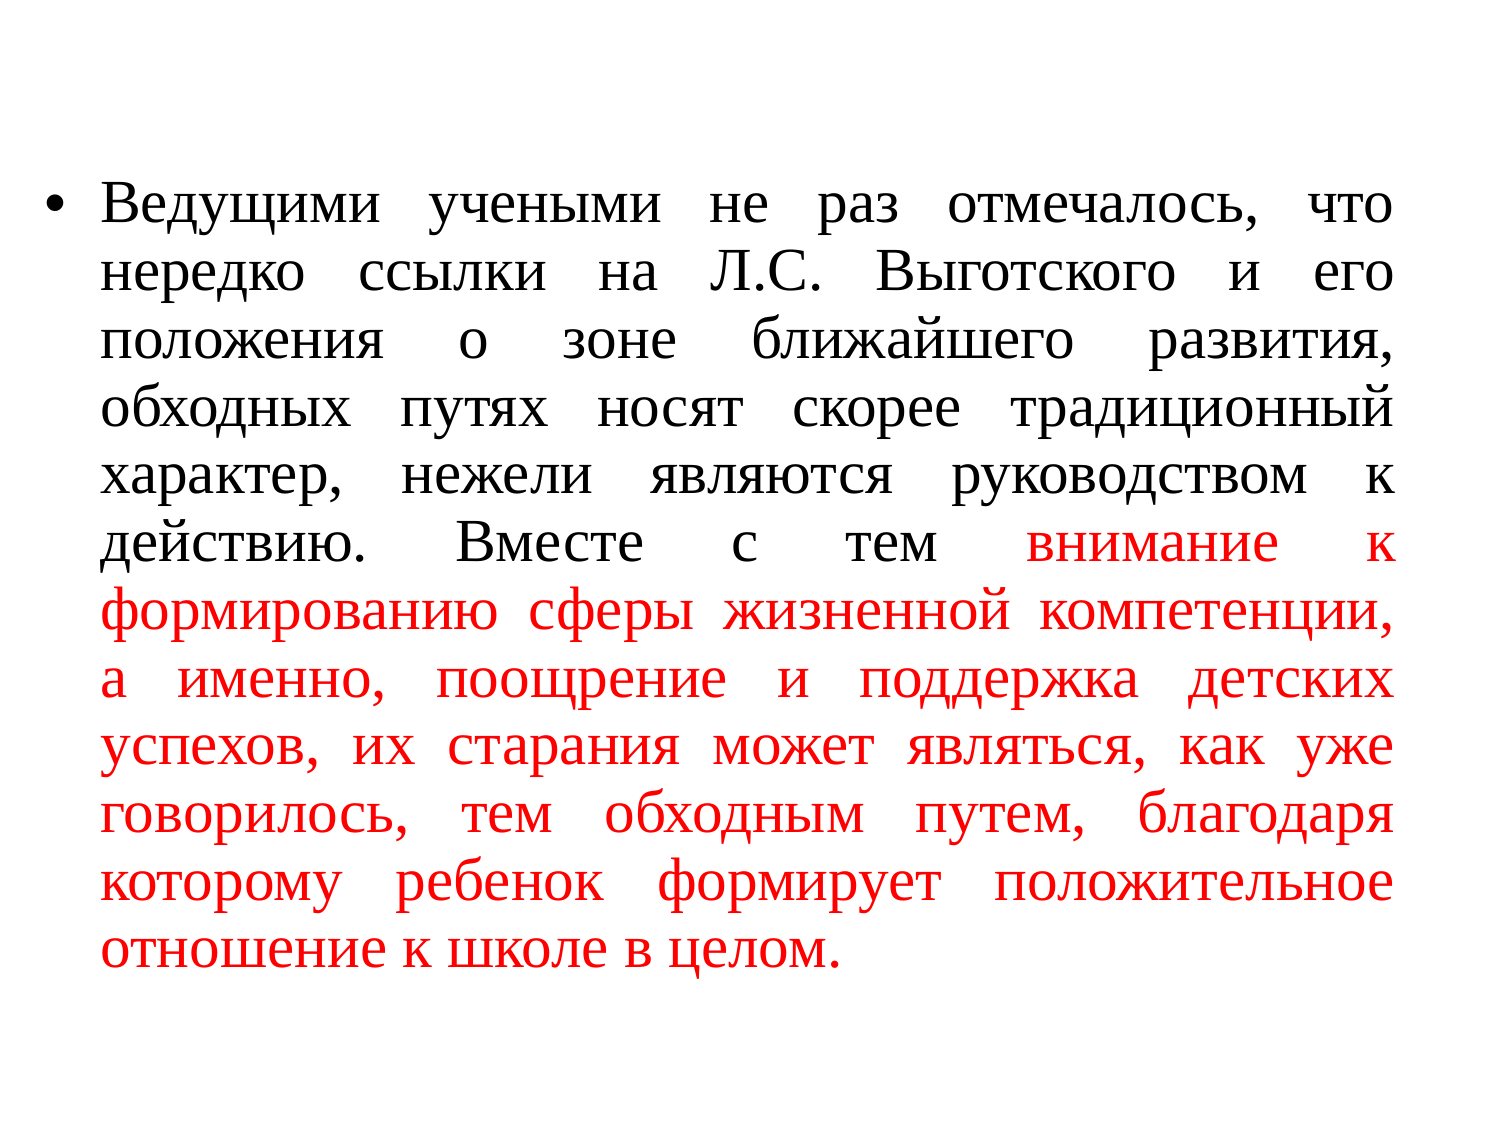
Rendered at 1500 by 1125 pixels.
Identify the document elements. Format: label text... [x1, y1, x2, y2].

list Ведущими учеными не раз отмечалось, что нередко ссылки на Л.С. Выготского и его положения о зоне ближайшего развития, обходных путях носят скорее традиционный характер, нежели являются руководством к действию. Вместе с тем внимание к формированию сферы жизненной компетенции, а именно, поощрение и поддержка детских успехов, их старания может являться, как уже говорилось, тем обходным путем, благодаря которому ребенок формирует положительное отношение к школе в целом. [29, 160, 1412, 1005]
